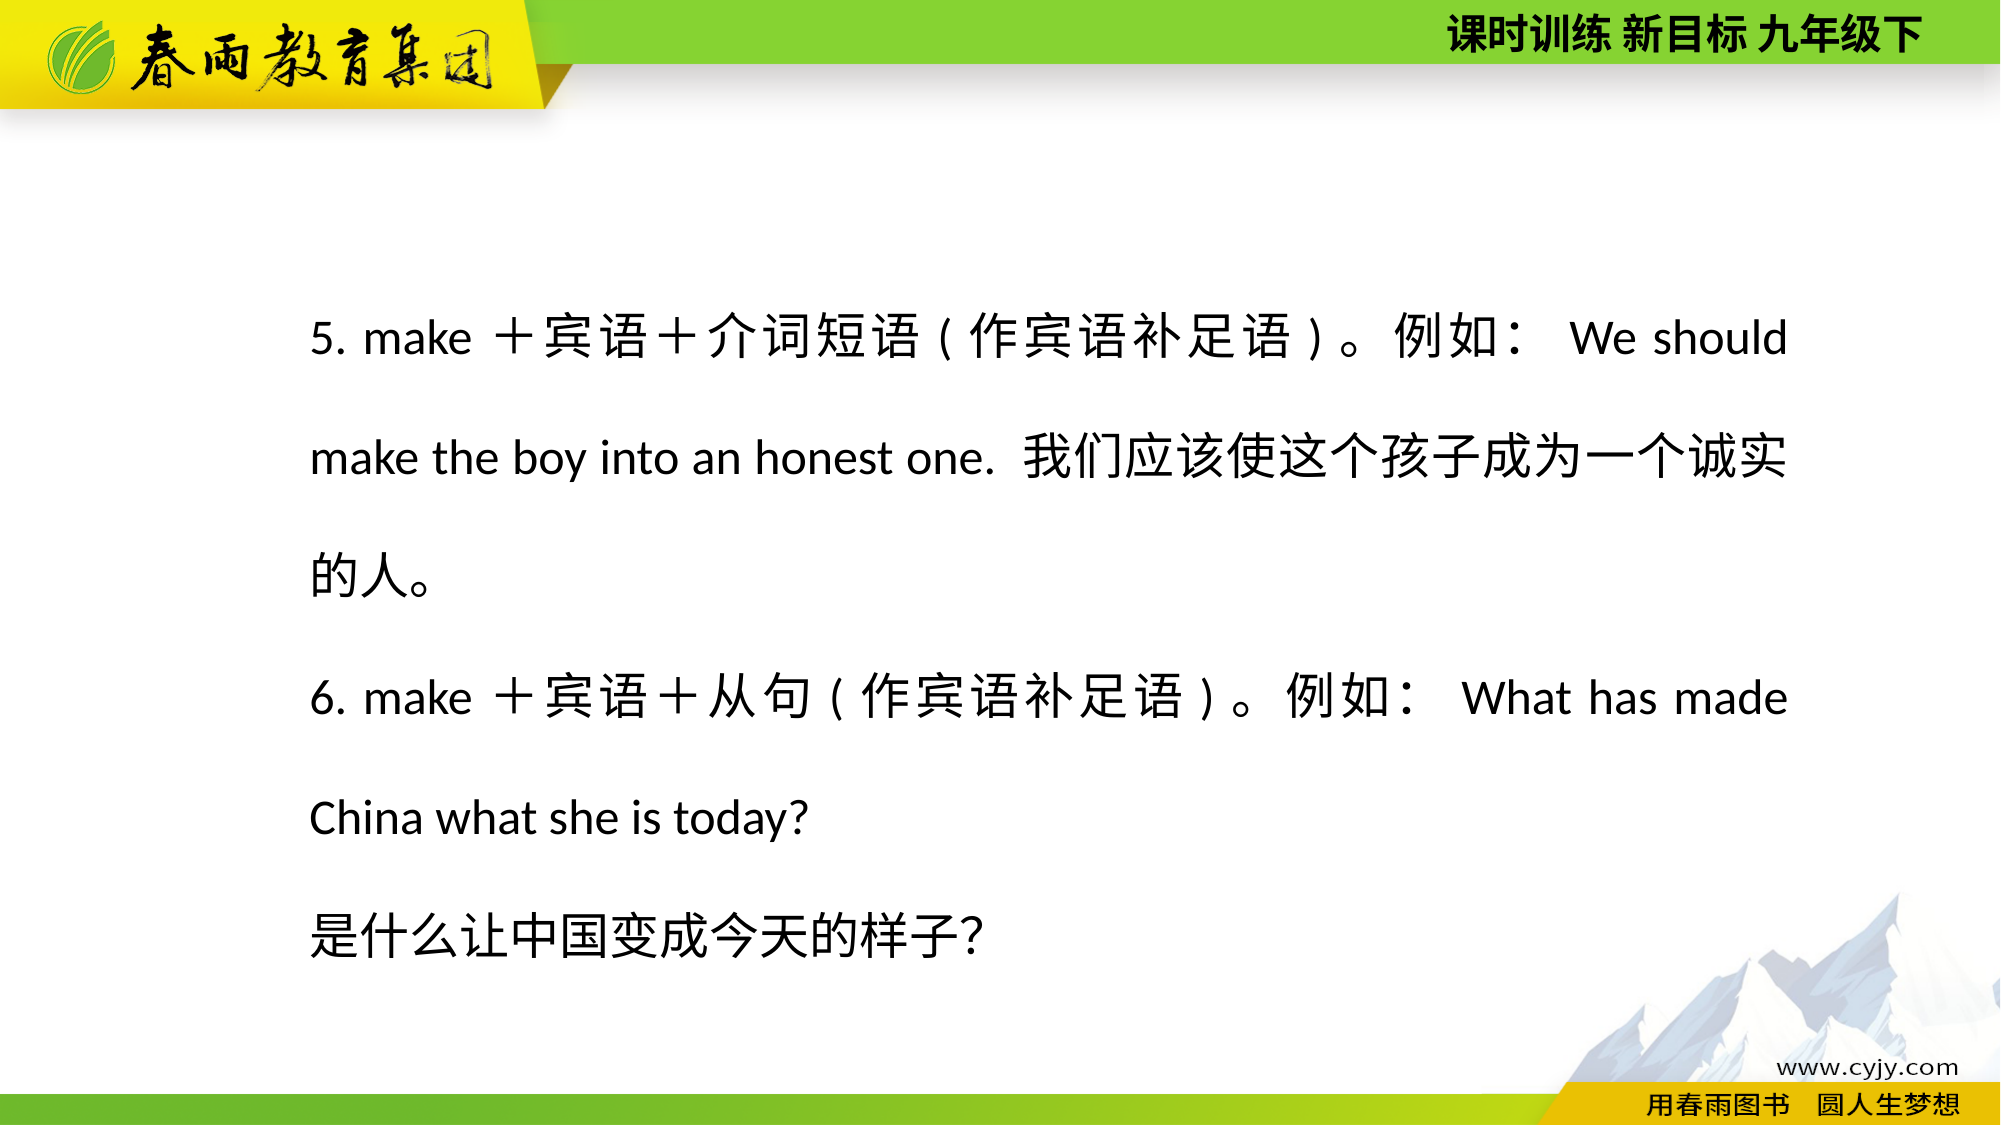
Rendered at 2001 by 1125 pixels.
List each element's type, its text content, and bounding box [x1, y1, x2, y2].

picture [0, 0, 2001, 1125]
text_box 5. make＋宾语＋介词短语(作宾语补足语)。例如：We should make the boy into an honest one. 我们应该使这个孩子成为一个诚实的人。 6. make＋宾语＋从句(作宾语补足语)。例如：What has made China what she is today? 是什么让中国变成今天的样子？ [294, 237, 1804, 972]
